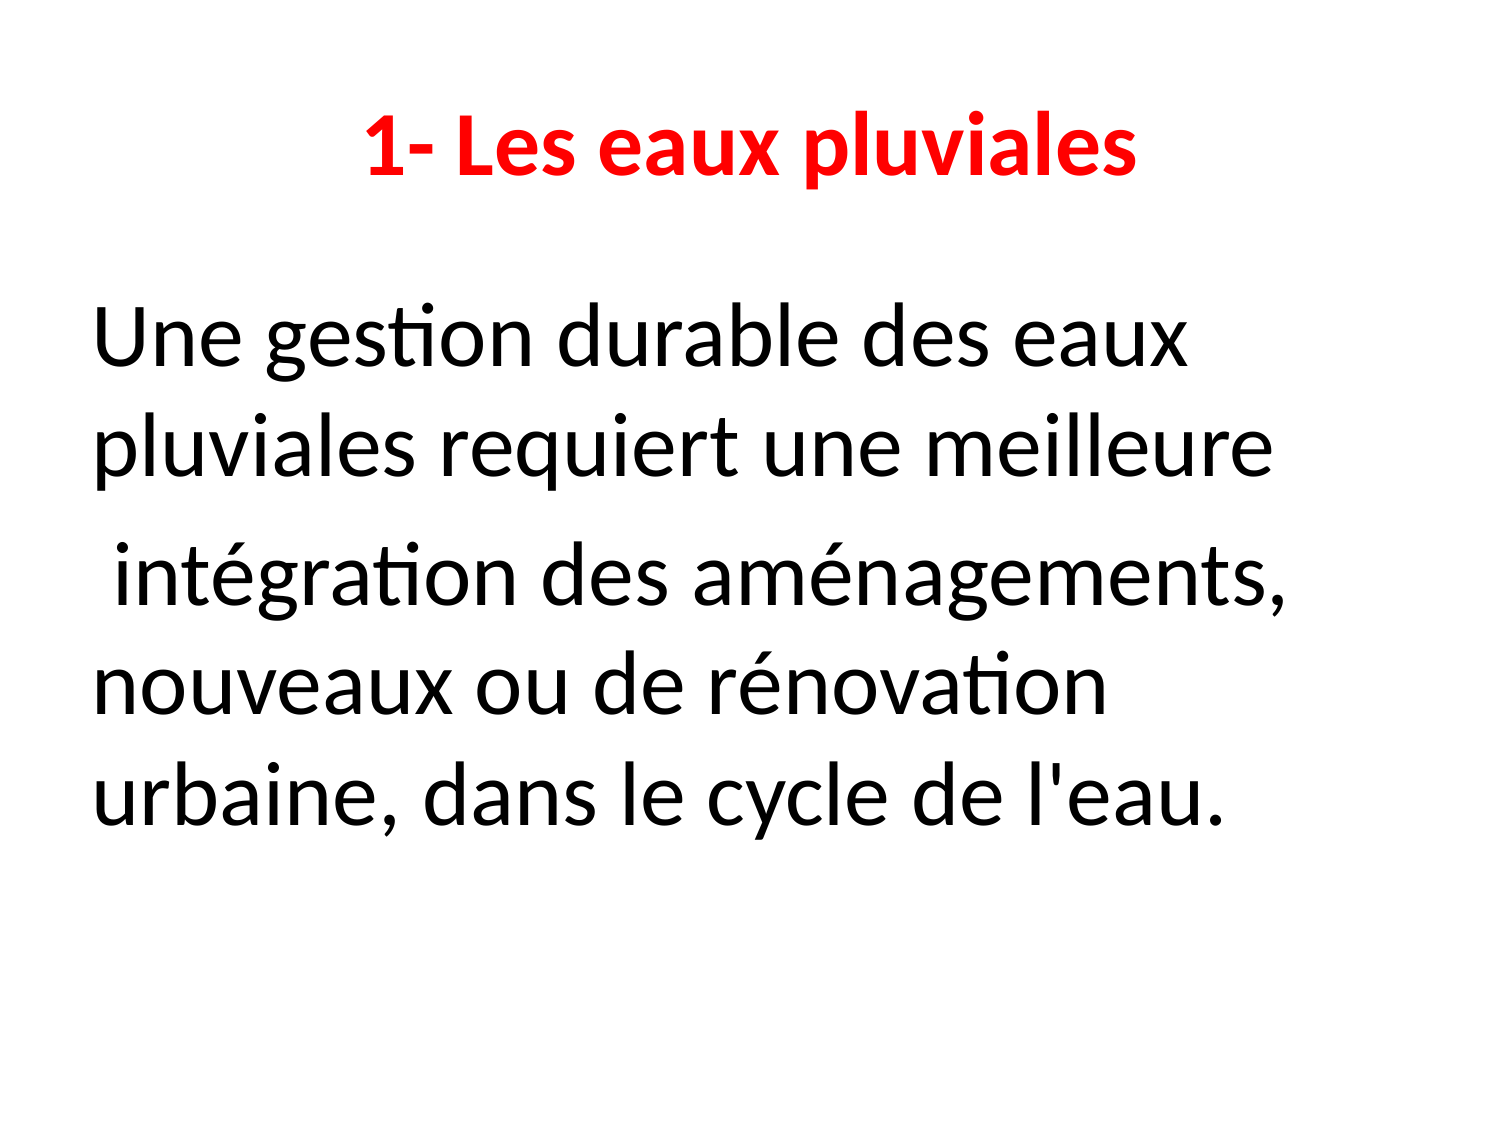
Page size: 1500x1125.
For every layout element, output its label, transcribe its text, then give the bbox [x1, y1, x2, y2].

list Une gestion durable des eaux pluviales requiert une meilleure intégration des aménagements, nouveaux ou de rénovation urbaine, dans le cycle de l'eau. [76, 267, 1427, 1010]
title 1- Les eaux pluviales [75, 45, 1425, 233]
